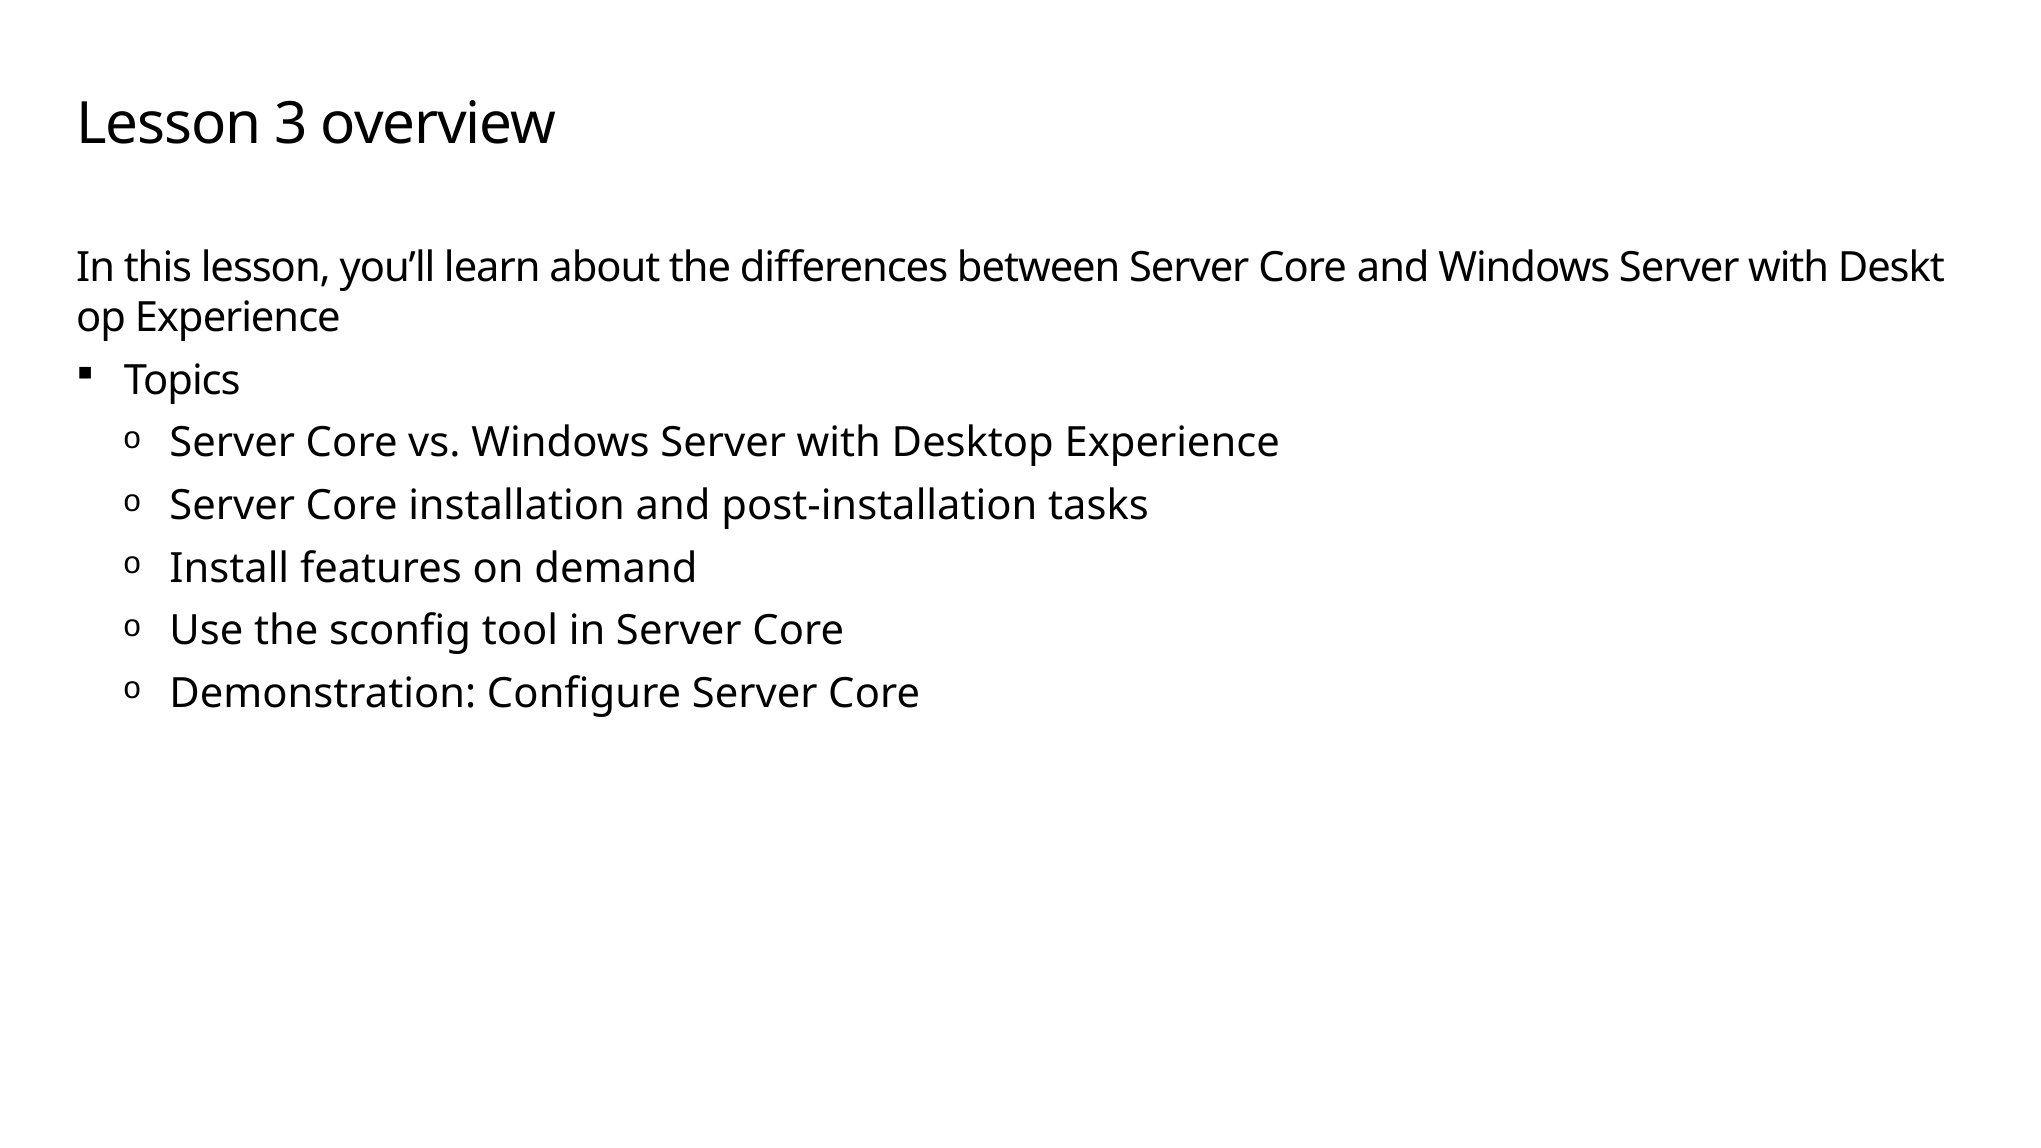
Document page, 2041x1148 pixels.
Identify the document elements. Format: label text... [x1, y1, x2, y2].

title Lesson 3 overview [76, 93, 1968, 161]
list In this lesson, you’ll learn about the differences between Server Core and Windows Server with Desktop Experience Topics Server Core vs. Windows Server with Desktop Experience Server Core installation and post-installation tasks Install features on demand Use the sconfig tool in Server Core Demonstration: Configure Server Core [76, 240, 1970, 1074]
